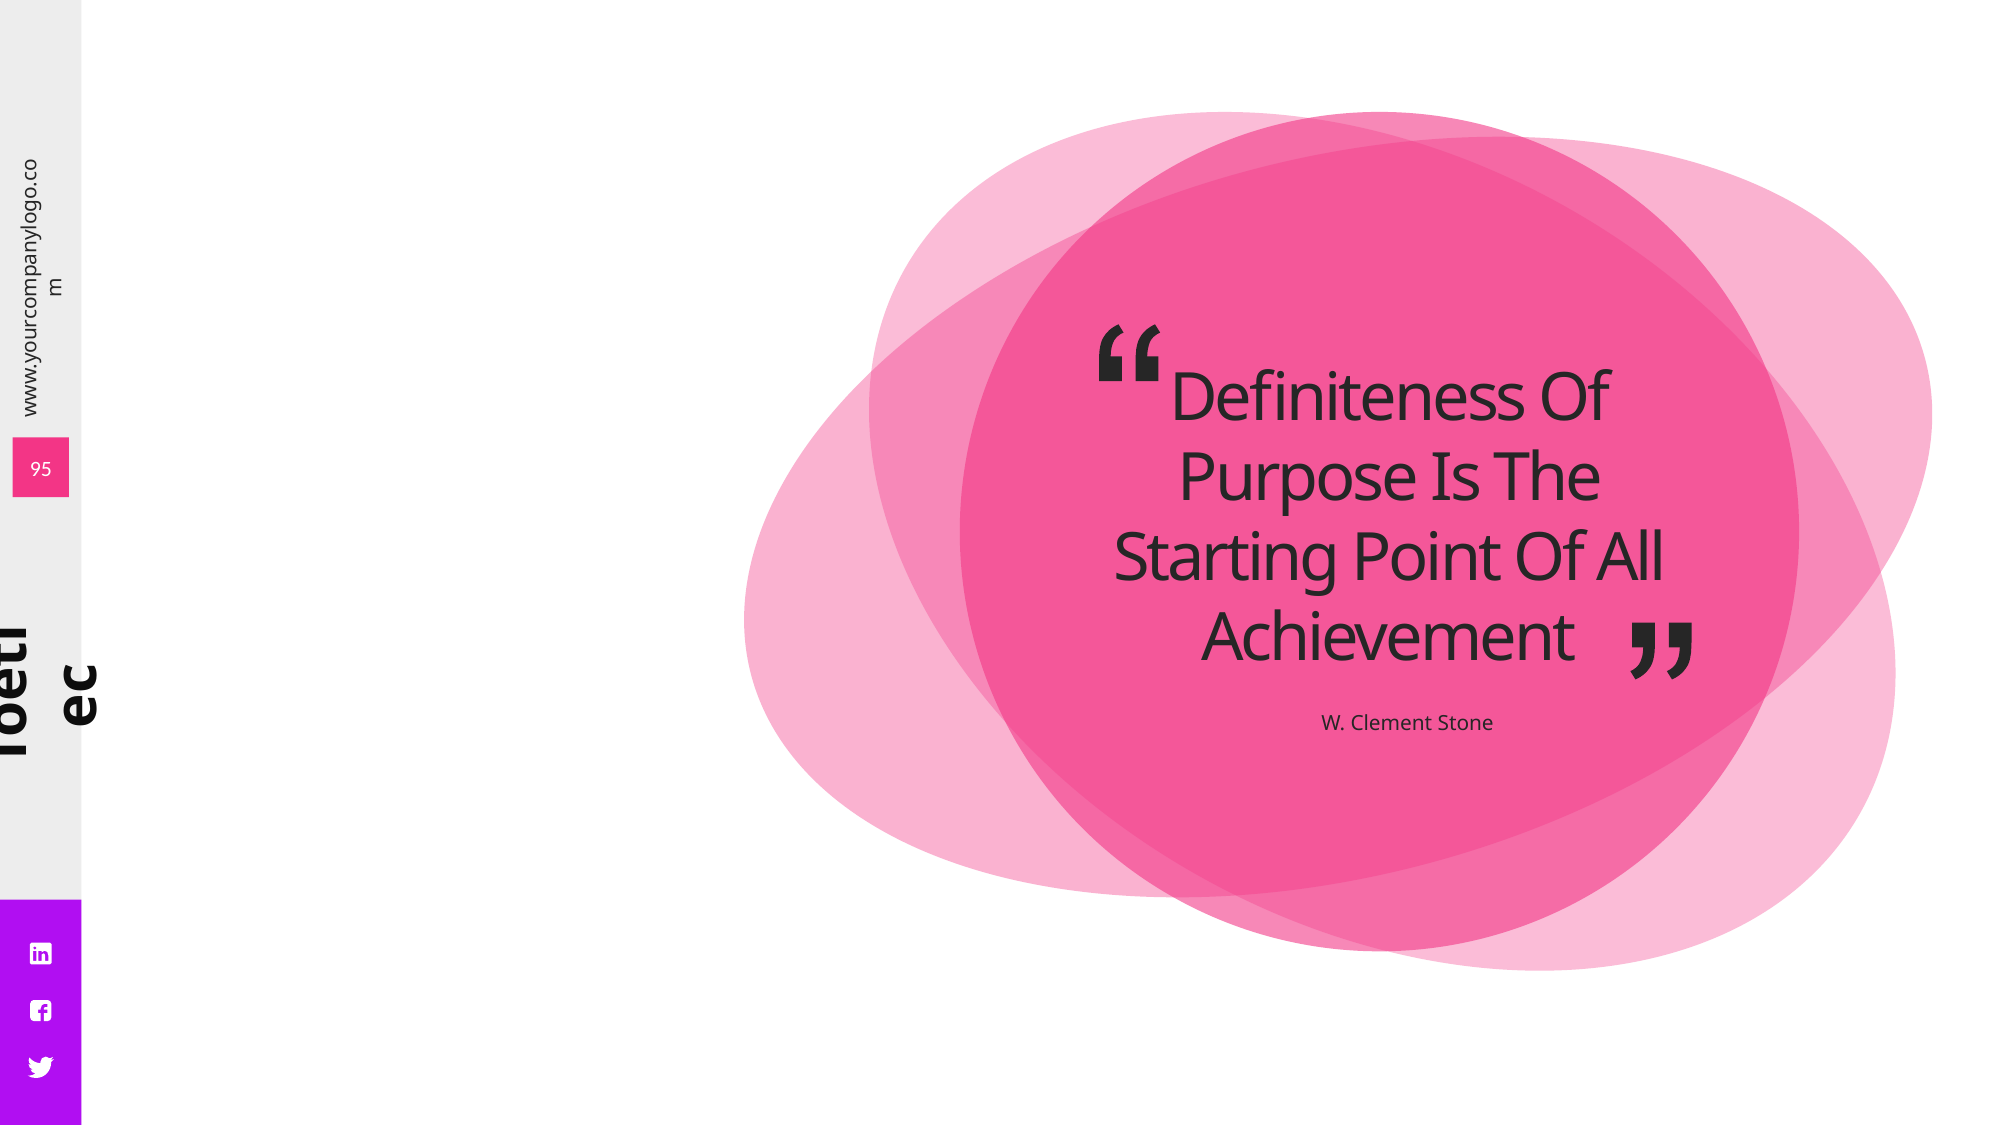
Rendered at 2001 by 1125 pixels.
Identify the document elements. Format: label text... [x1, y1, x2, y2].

slide_number 95 [12, 437, 69, 498]
picture [81, 0, 2000, 1125]
